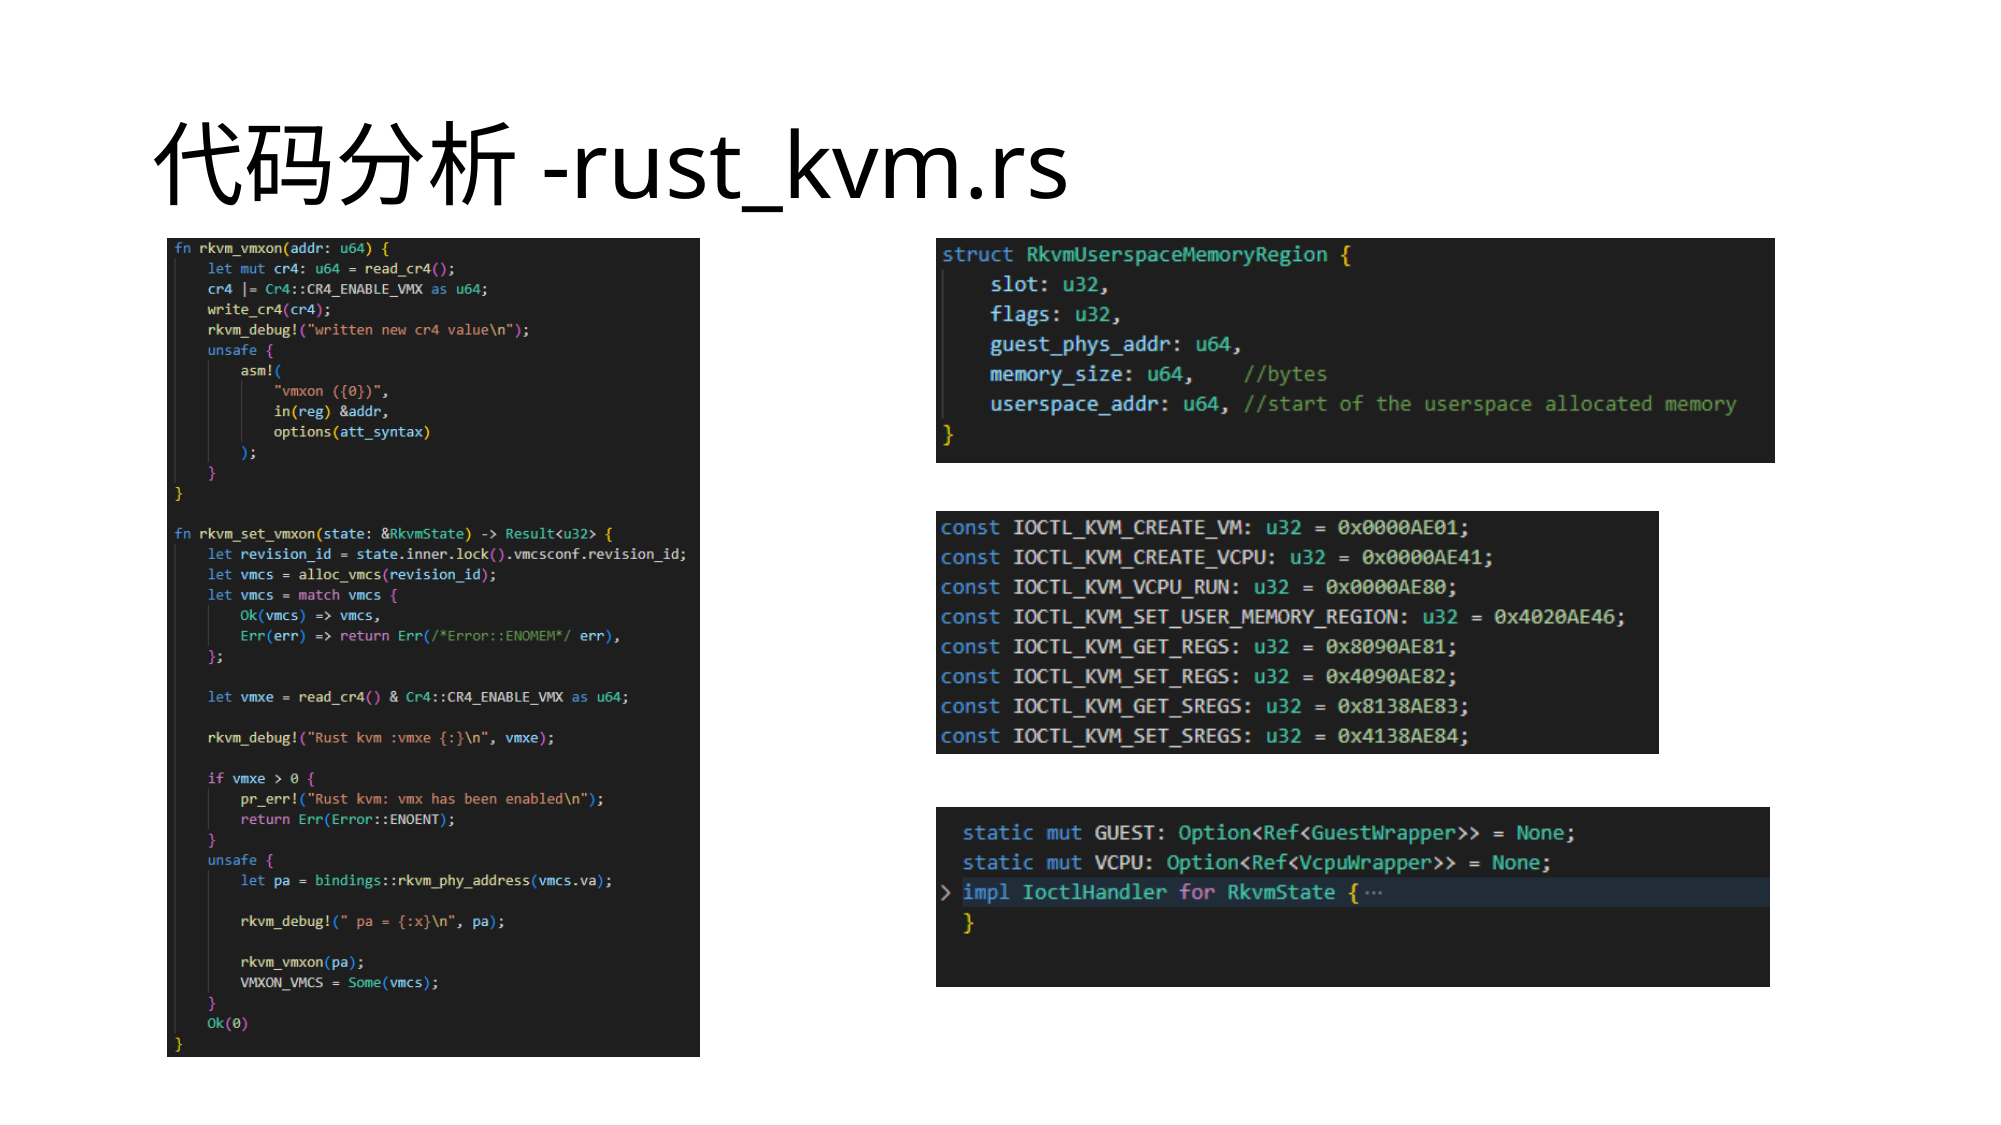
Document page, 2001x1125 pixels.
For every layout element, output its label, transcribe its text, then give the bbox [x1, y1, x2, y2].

picture [936, 807, 1770, 987]
title 代码分析-rust_kvm.rs [137, 59, 1863, 278]
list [936, 511, 1659, 754]
picture [167, 238, 700, 1057]
picture [936, 238, 1775, 463]
